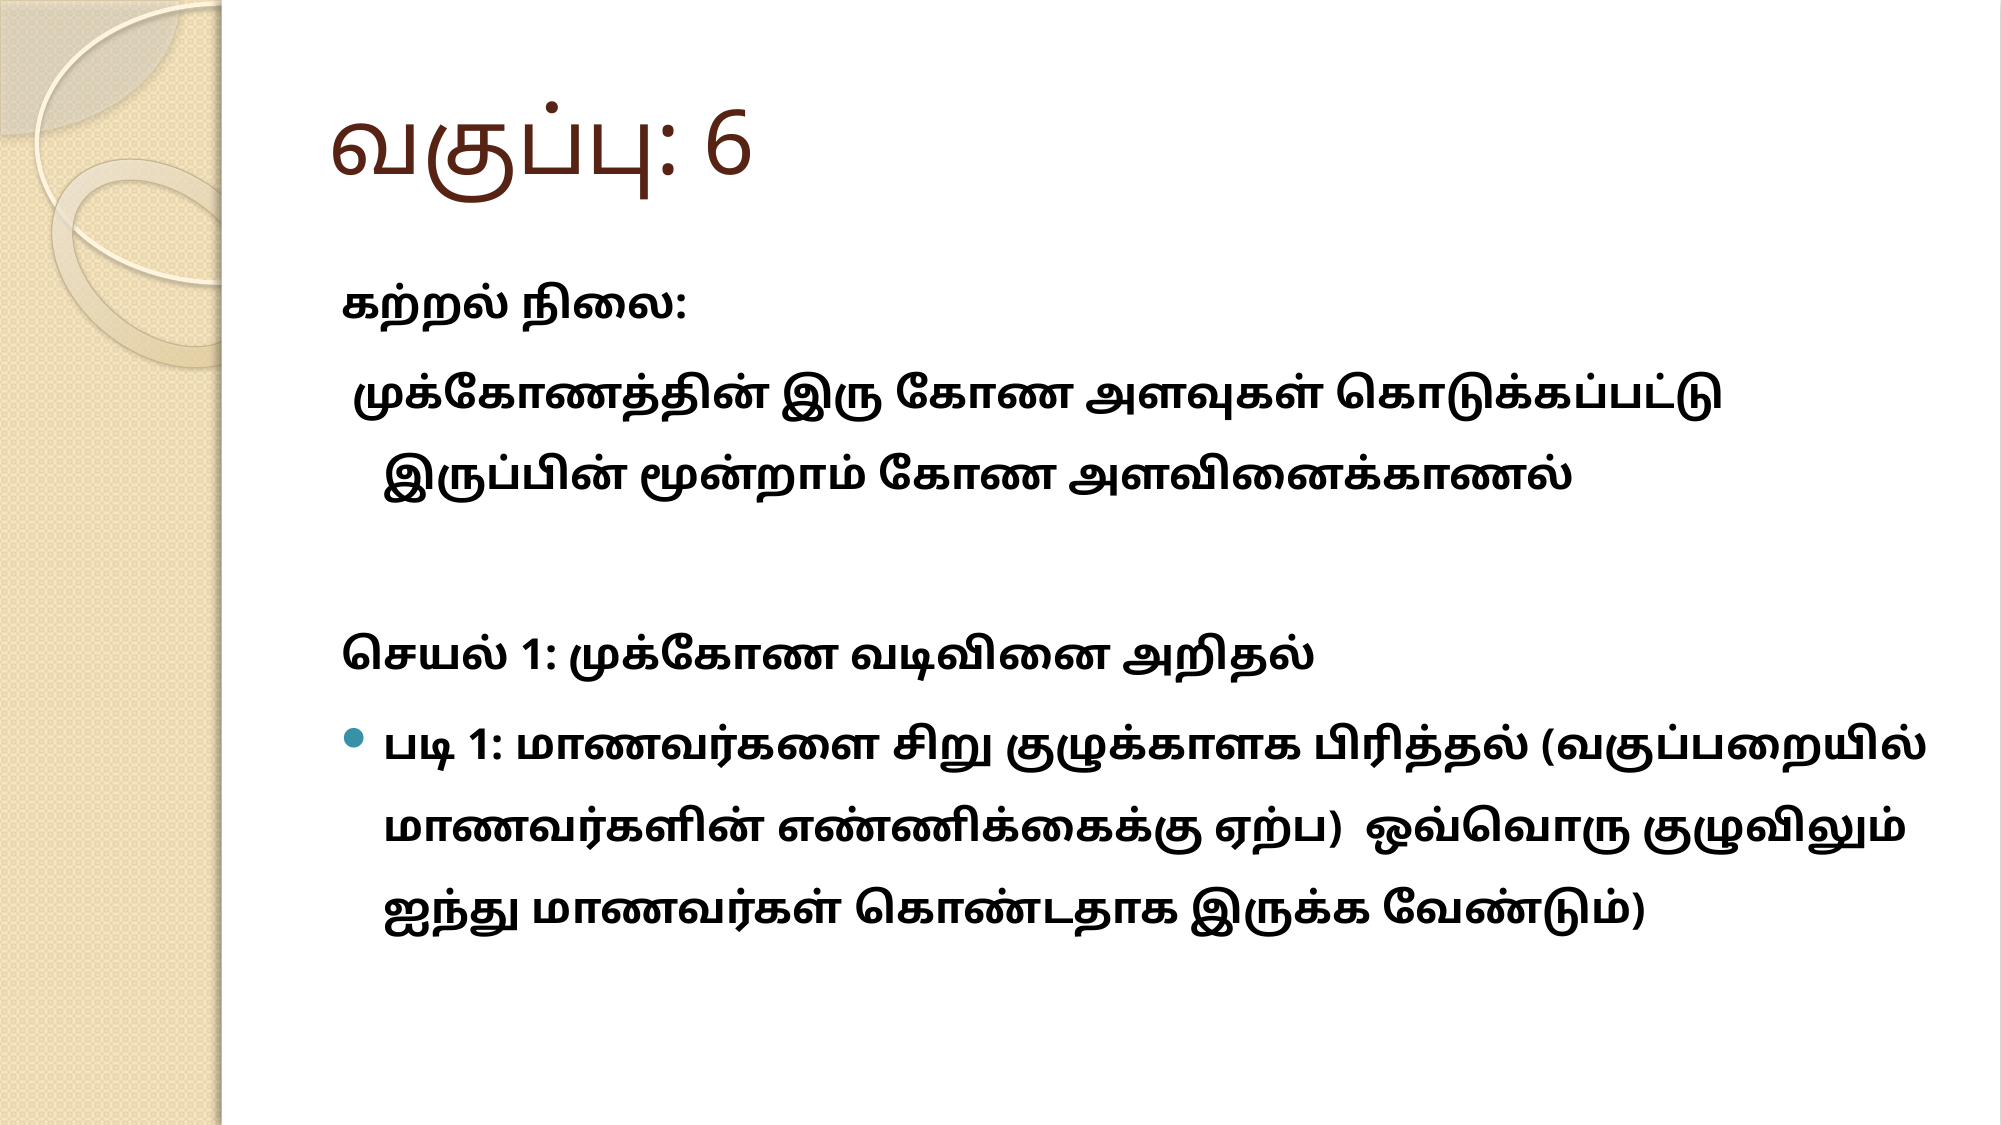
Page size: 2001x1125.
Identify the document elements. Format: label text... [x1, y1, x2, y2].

list கற்றல் நிலை: முக்கோணத்தின் இரு கோண அளவுகள் கொடுக்கப்பட்டு இருப்பின் மூன்றாம் கோண அளவினைக்காணல் செயல் 1: முக்கோண வடிவினை அறிதல் படி 1: மாணவர்களை சிறு குழுக்காளக பிரித்தல் (வகுப்பறையில் மாணவர்களின் எண்ணிக்கைக்கு ஏற்ப) ஒவ்வொரு குழுவிலும் ஐந்து மாணவர்கள் கொண்டதாக இருக்க வேண்டும்) [313, 237, 1954, 1025]
title வகுப்பு: 6 [313, 45, 1954, 233]
